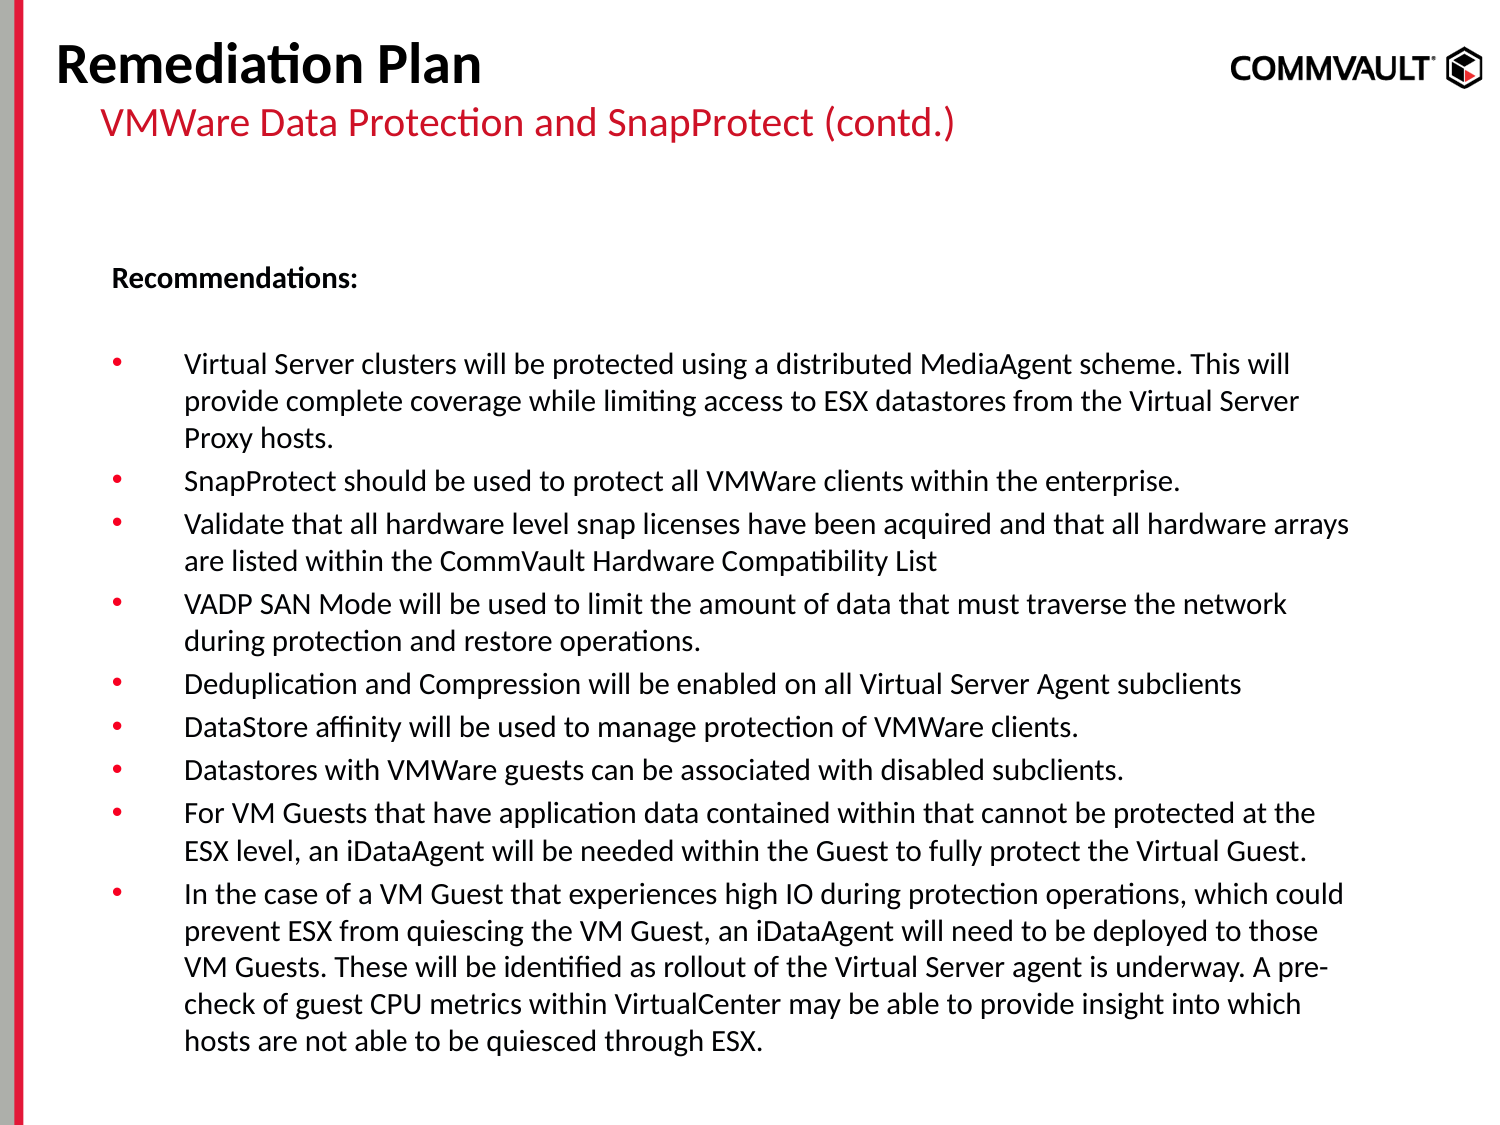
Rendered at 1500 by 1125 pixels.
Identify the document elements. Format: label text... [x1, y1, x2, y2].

picture [1247, 46, 1483, 89]
text_box Recommendations: Virtual Server clusters will be protected using a distributed MediaAgent scheme. This will provide complete coverage while limiting access to ESX datastores from the Virtual Server Proxy hosts. SnapProtect should be used to protect all VMWare clients within the enterprise. Validate that all hardware level snap licenses have been acquired and that all hardware arrays are listed within the CommVault Hardware Compatibility List VADP SAN Mode will be used to limit the amount of data that must traverse the network during protection and restore operations. Deduplication and Compression will be enabled on all Virtual Server Agent subclients DataStore affinity will be used to manage protection of VMWare clients. Datastores with VMWare guests can be associated with disabled subclients. For VM Guests that have application data contained within that cannot be protected at the ESX level, an iDataAgent will be needed within the Guest to fully protect the Virtual Guest. In the case of a VM Guest that experiences high IO during protection operations, which could prevent ESX from quiescing the VM Guest, an iDataAgent will need to be deployed to those VM Guests. These will be identified as rollout of the Virtual Server agent is underway. A pre-check of guest CPU metrics within VirtualCenter may be able to provide insight into which hosts are not able to be quiesced through ESX. [24, 249, 1375, 1088]
list VMWare Data Protection and SnapProtect (contd.) [85, 91, 1247, 150]
title Remediation Plan [41, 30, 1247, 91]
